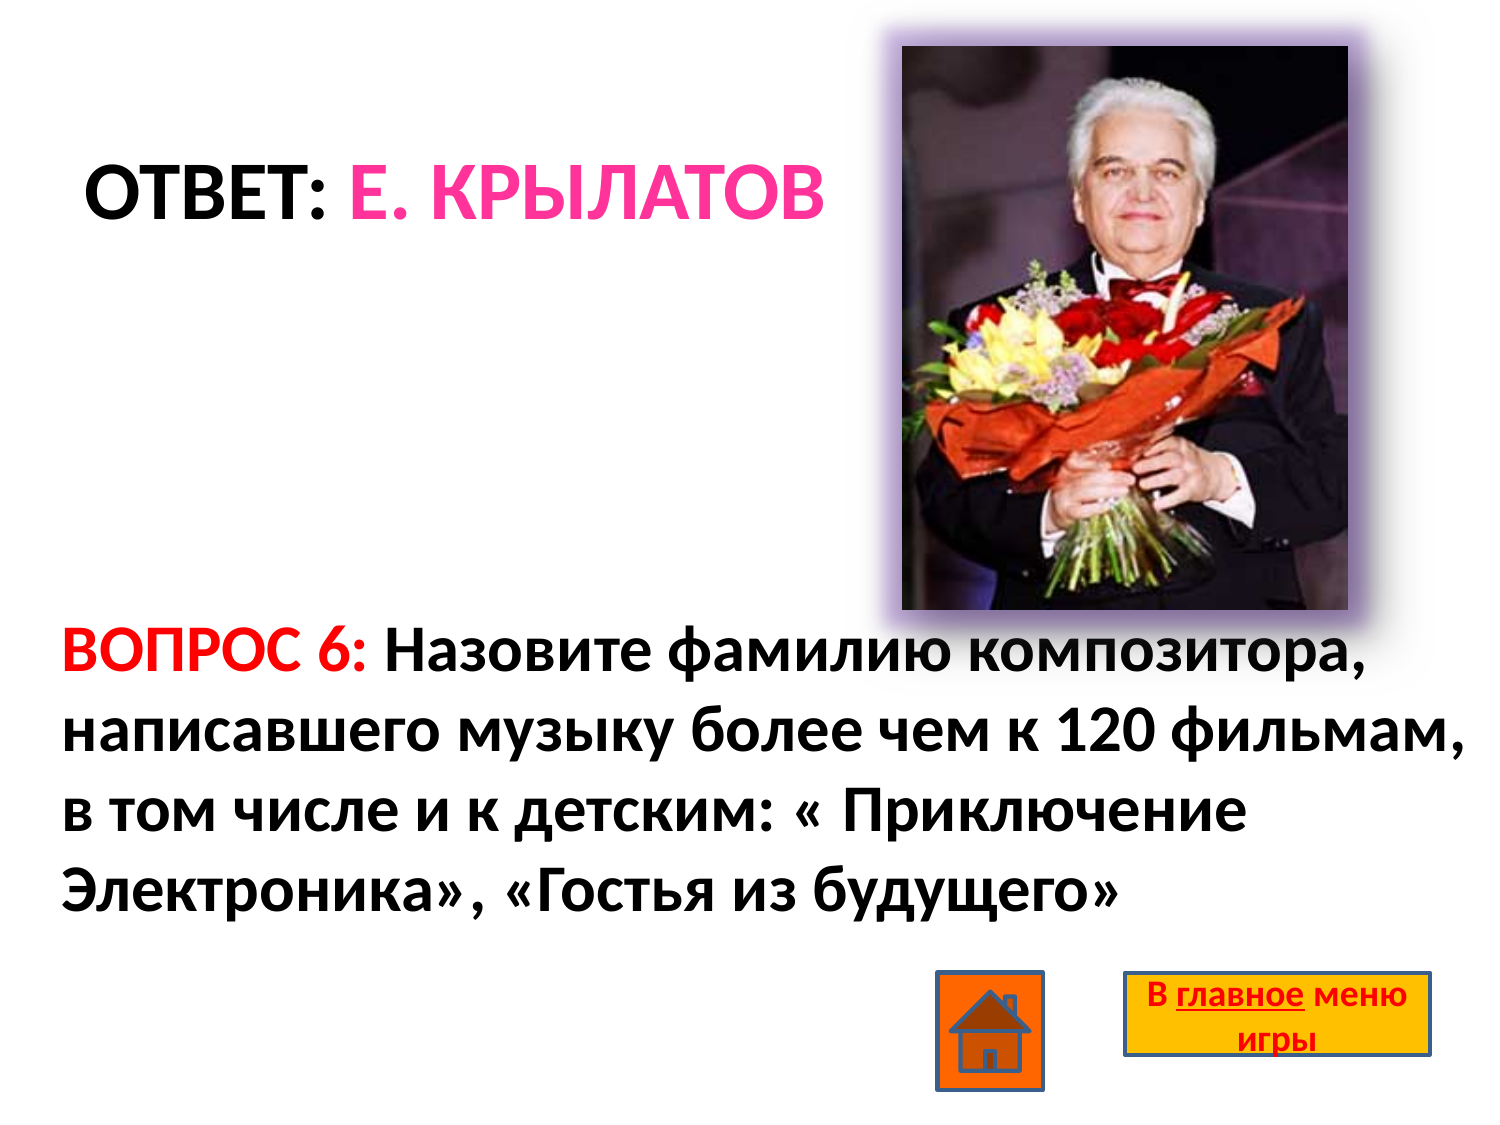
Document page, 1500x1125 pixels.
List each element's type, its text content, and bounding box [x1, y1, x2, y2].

text_box ОТВЕТ: Е. КРЫЛАТОВ [70, 128, 868, 244]
text_box [935, 970, 1045, 1092]
text_box ВОПРОС 6: Назовите фамилию композитора, написавшего музыку более чем к 120 фильмам, в том числе и к детским: « Приключение Электроника», «Гостья из будущего» [46, 597, 1500, 933]
text_box В главное меню игры [1123, 971, 1432, 1057]
picture [902, 46, 1348, 610]
